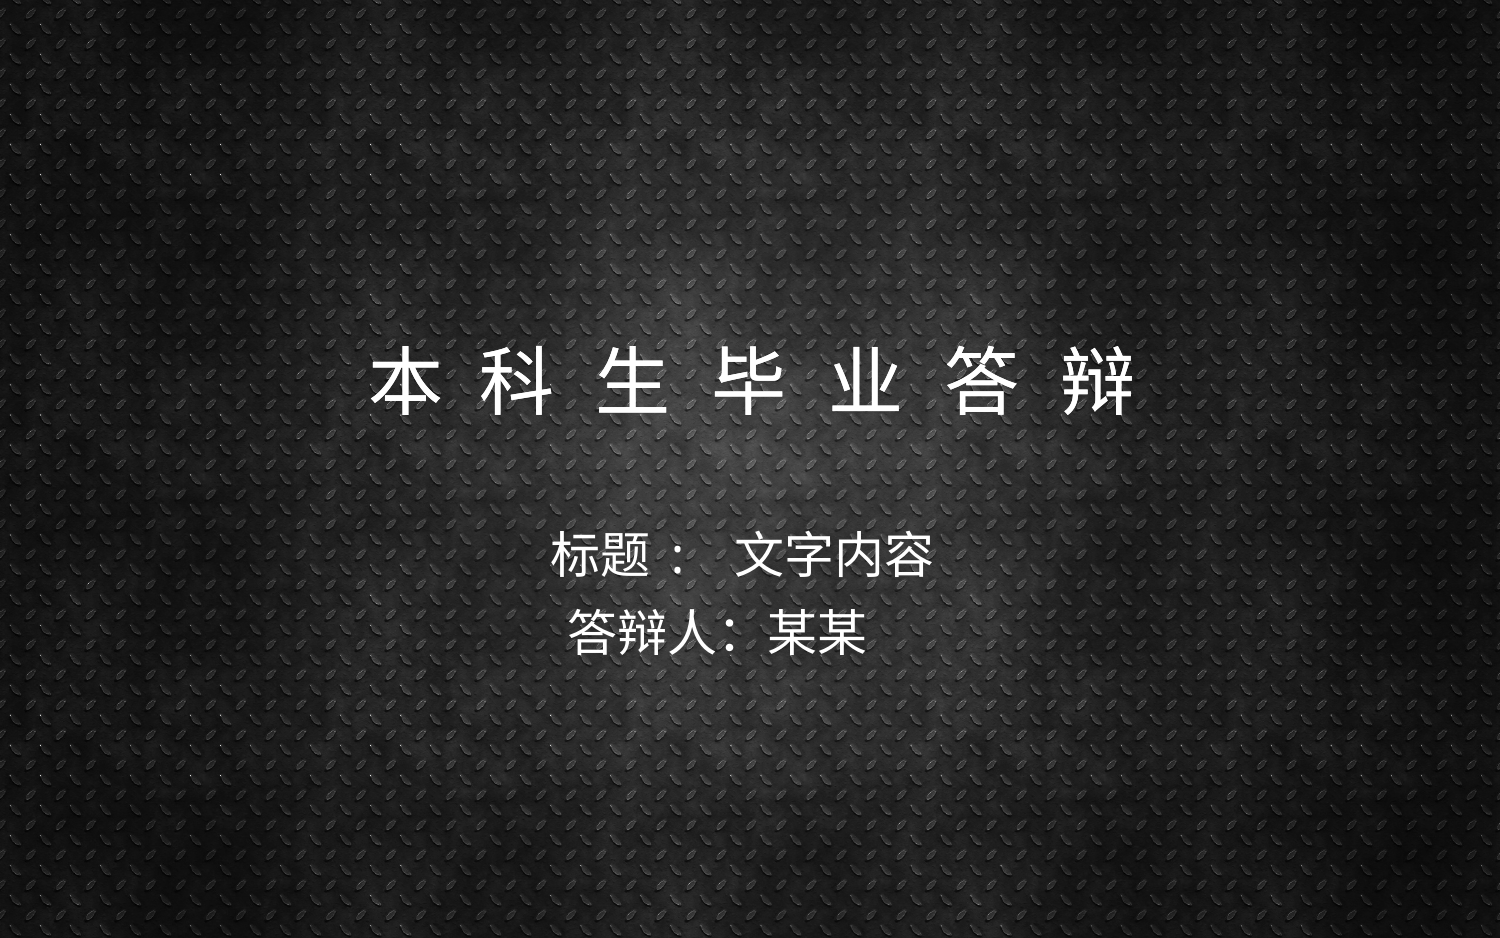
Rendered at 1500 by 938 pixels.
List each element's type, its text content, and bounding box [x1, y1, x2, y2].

text_box 答辩人：某某 [552, 593, 883, 669]
text_box 毕 [697, 327, 802, 432]
text_box 科 [464, 327, 570, 432]
text_box 业 [813, 327, 919, 432]
text_box 生 [581, 327, 686, 432]
text_box 答 [929, 327, 1035, 432]
text_box 本 [353, 327, 455, 432]
text_box 标题: 文字内容 [535, 515, 950, 591]
picture [0, 0, 1500, 938]
text_box 辩 [1045, 327, 1151, 432]
